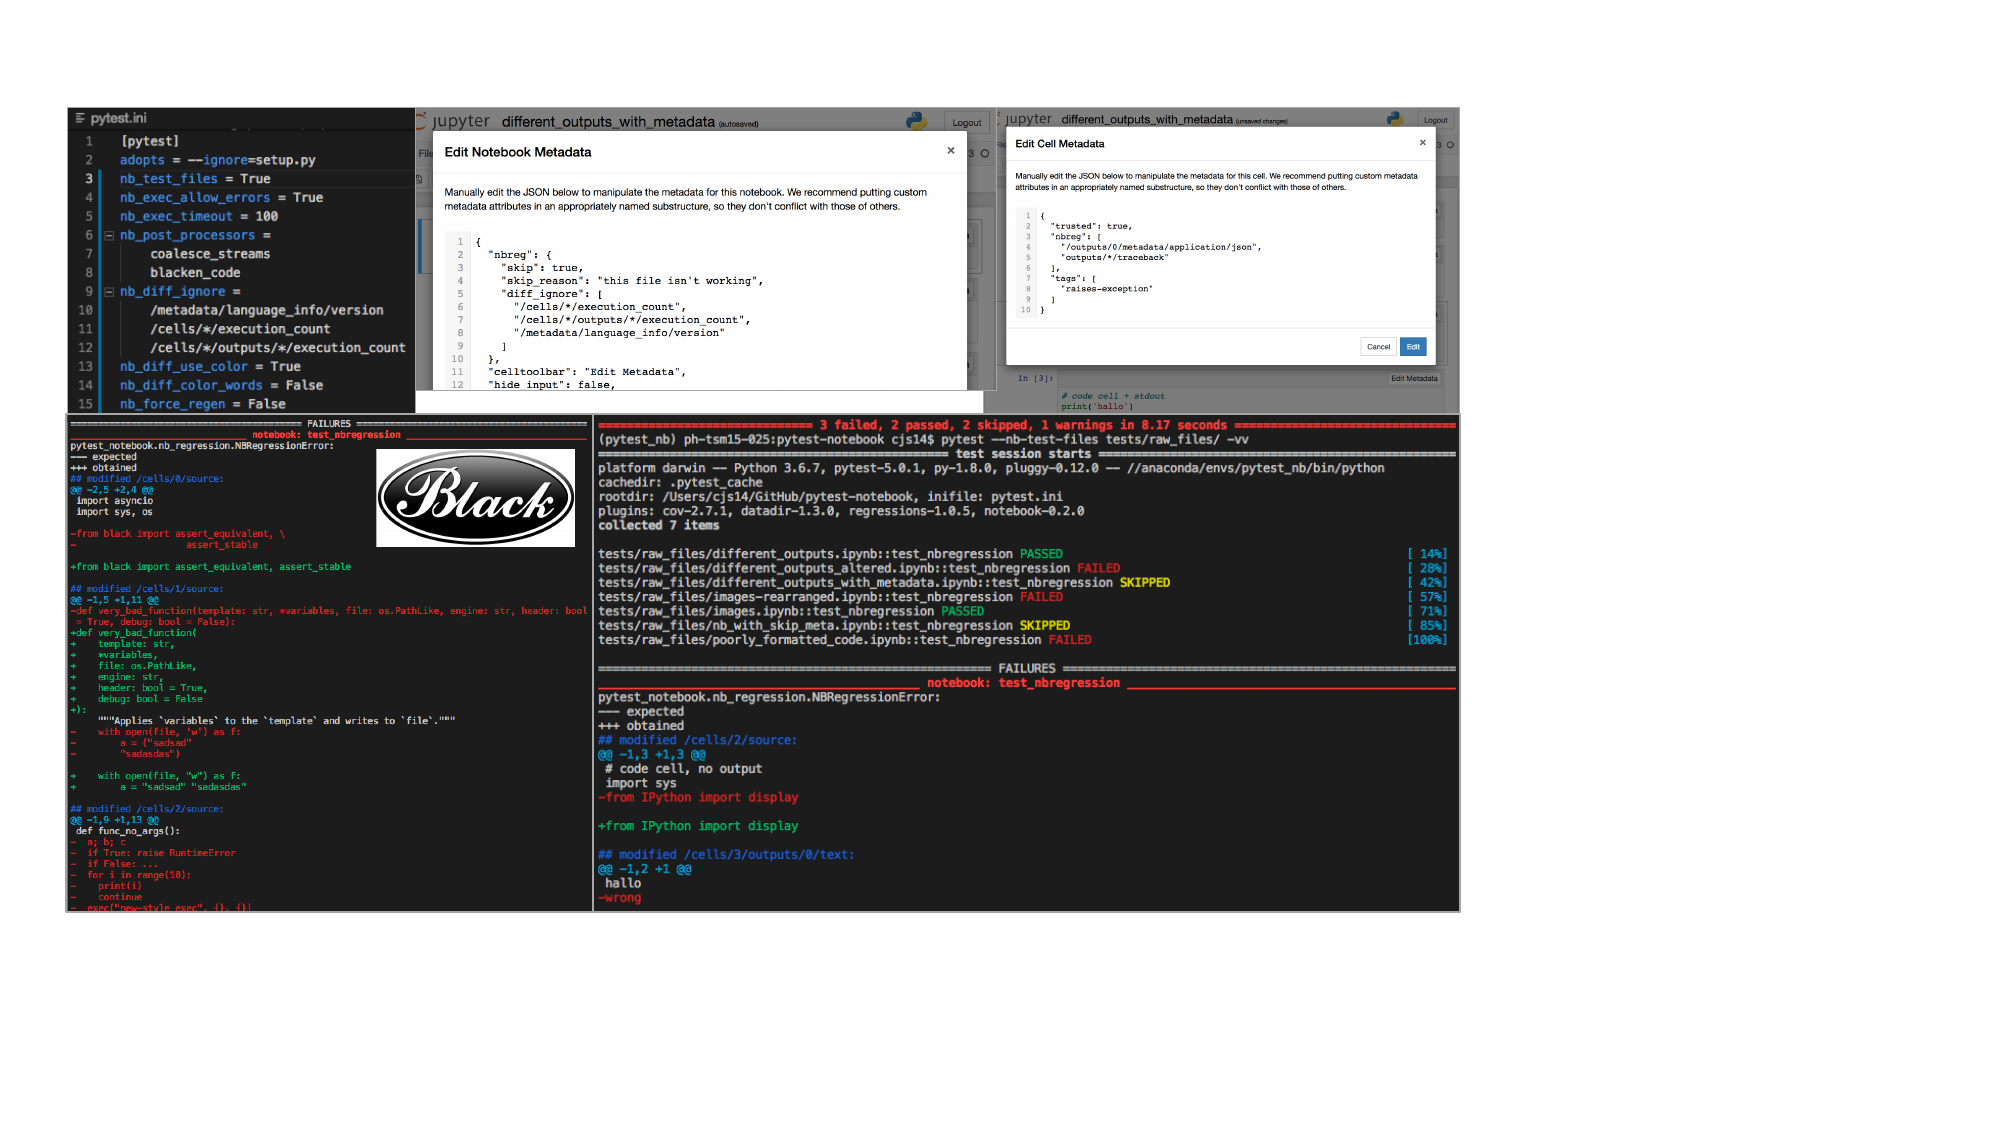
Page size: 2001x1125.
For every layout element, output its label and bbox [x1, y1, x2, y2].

picture [67, 107, 1460, 911]
